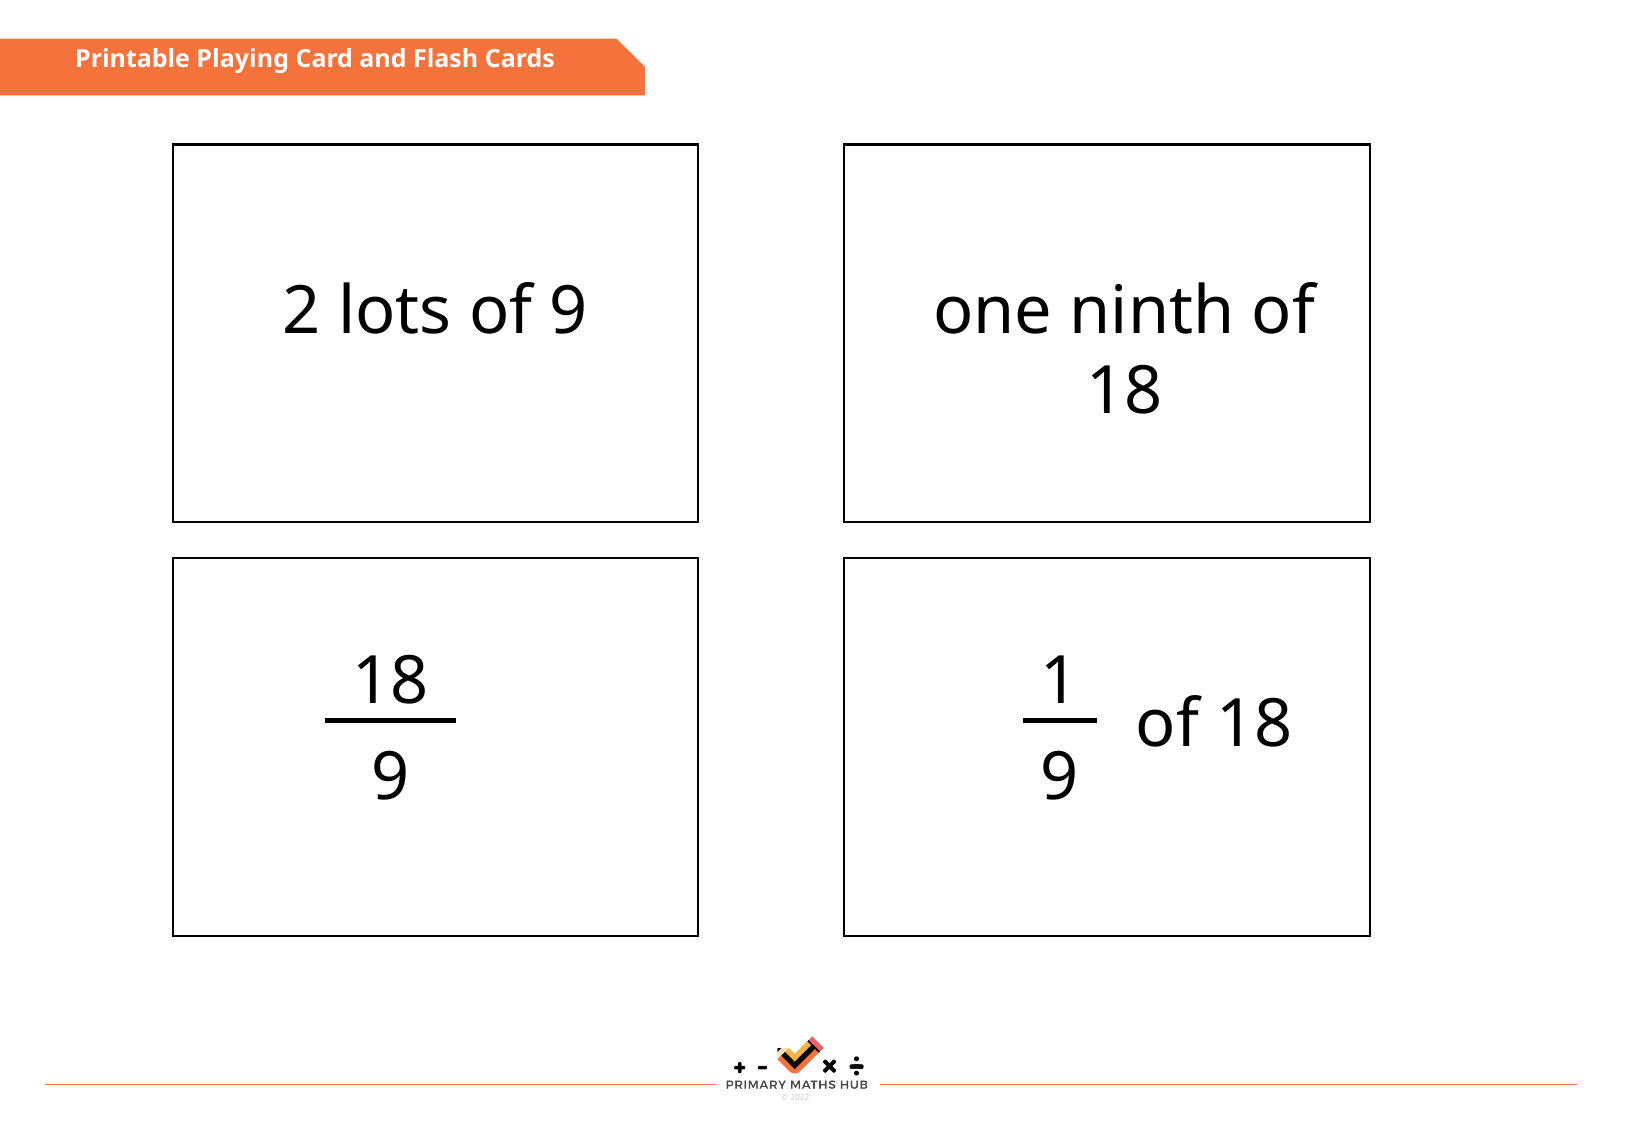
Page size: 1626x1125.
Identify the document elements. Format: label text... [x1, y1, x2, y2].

table_header 18 [325, 625, 456, 718]
text_box © 2022 [720, 1084, 870, 1110]
text_box one ninth of 18 [879, 259, 1370, 435]
text_box 2 lots of 9 [172, 259, 699, 355]
text_box Printable Playing Card and Flash Cards [0, 37, 646, 97]
text_box [843, 557, 1371, 937]
text_box of 18 [1103, 672, 1326, 767]
picture [722, 1034, 872, 1094]
text_box [843, 143, 1371, 523]
text_box [172, 143, 699, 259]
table_cell 9 [1023, 723, 1097, 815]
text_box [172, 355, 699, 523]
table_cell 9 [325, 723, 456, 815]
text_box [172, 557, 699, 937]
table_header 1 [1023, 625, 1097, 718]
